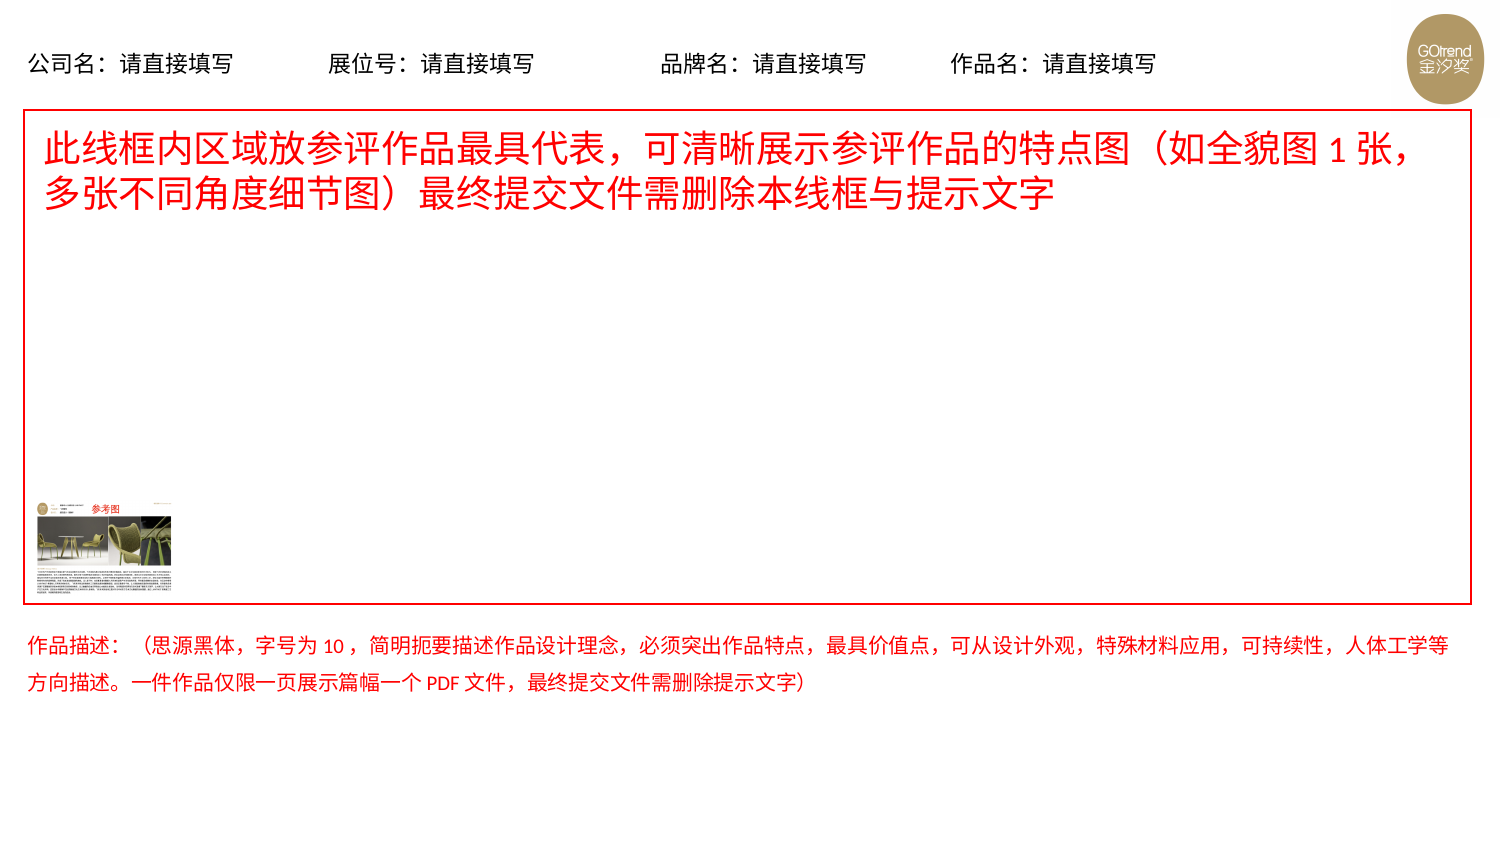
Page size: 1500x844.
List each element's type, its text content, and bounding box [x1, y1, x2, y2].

text_box [23, 109, 1472, 605]
picture [37, 500, 173, 596]
picture [1391, 0, 1500, 118]
text_box 作品描述：（思源黑体，字号为10，简明扼要描述作品设计理念，必须突出作品特点，最具价值点，可从设计外观，特殊材料应用，可持续性，人体工学等方向描述。一件作品仅限一页展示篇幅一个PDF文件，最终提交文件需删除提示文字） [12, 612, 1472, 703]
text_box 公司名：请直接填写 展位号：请直接填写 品牌名：请直接填写 作品名：请直接填写 [12, 28, 1391, 85]
